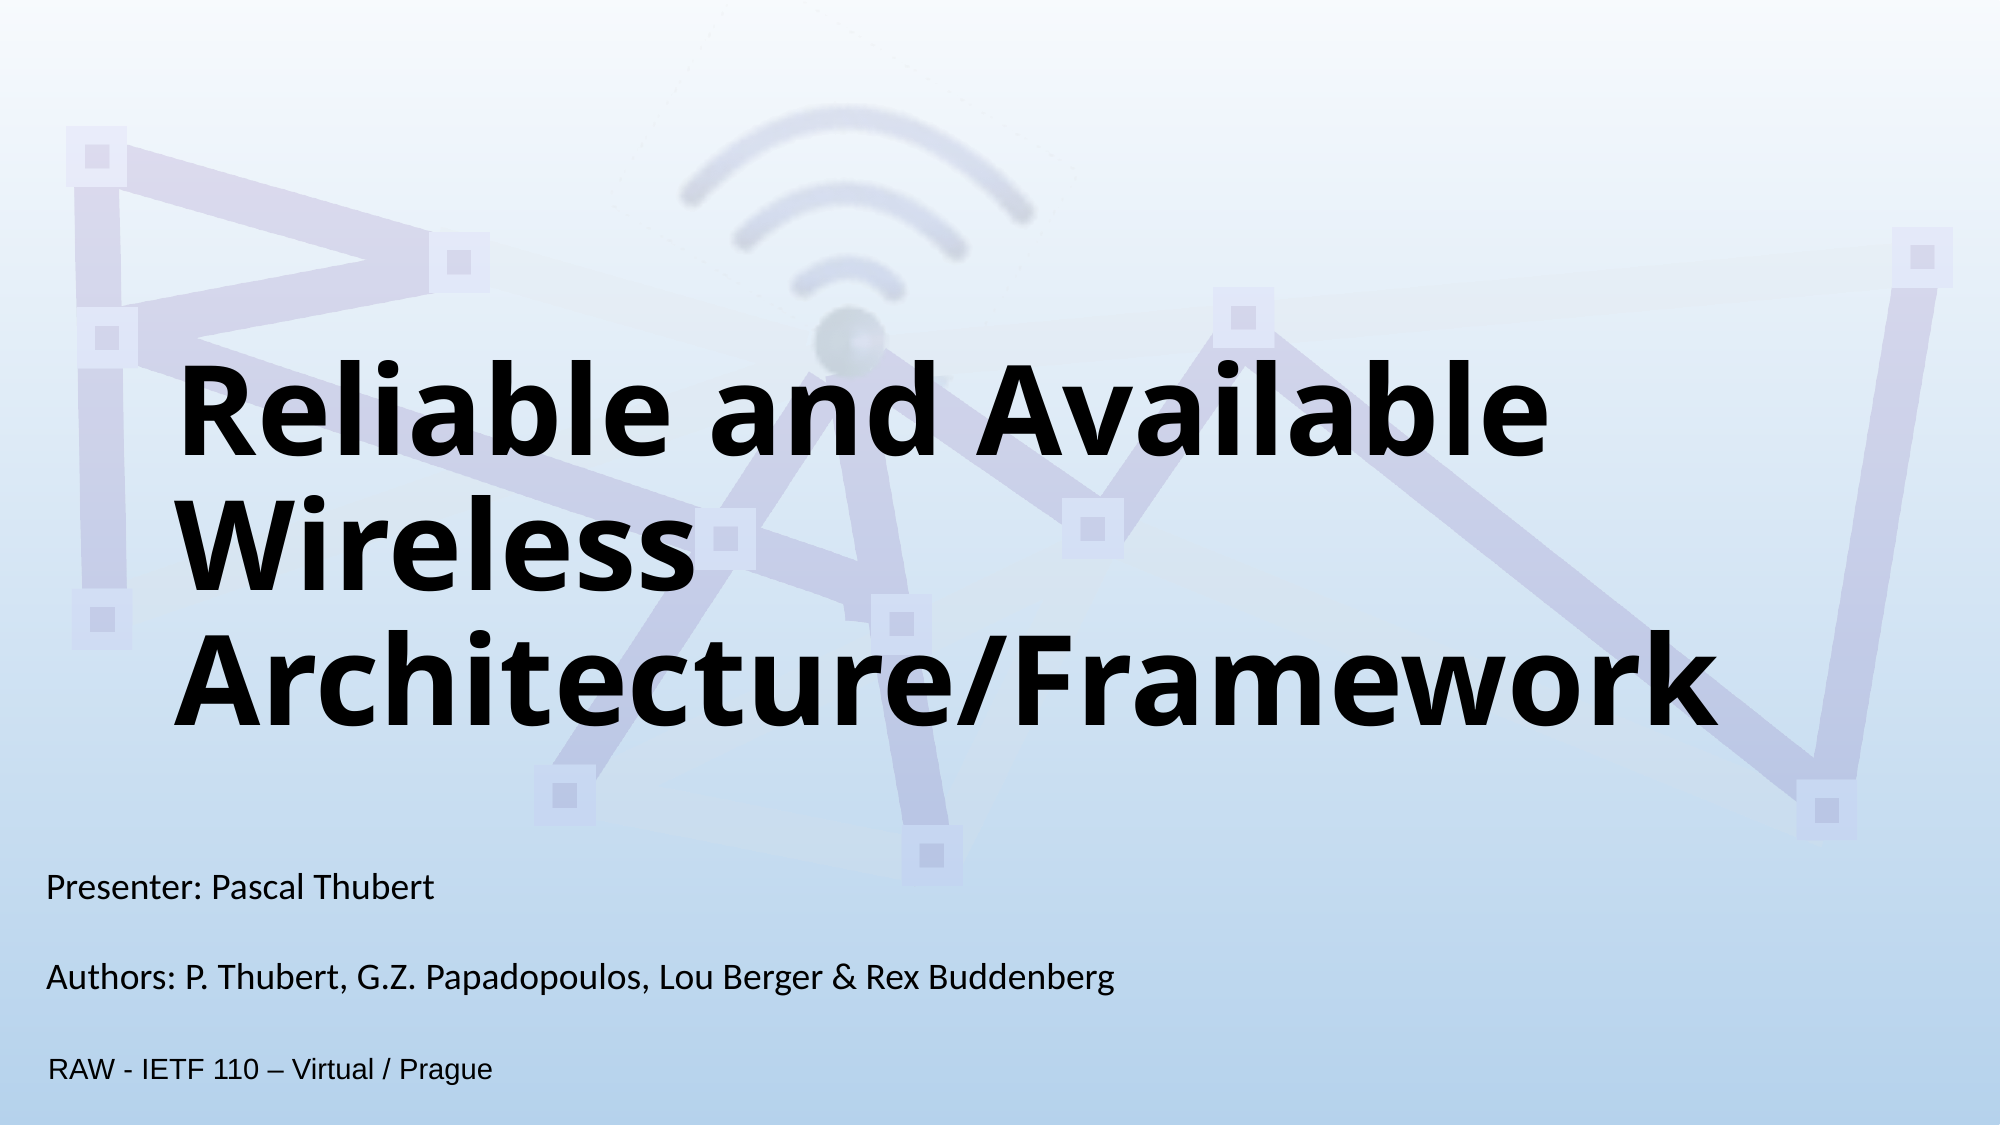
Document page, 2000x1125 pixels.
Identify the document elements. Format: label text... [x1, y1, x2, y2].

picture [0, 0, 2000, 976]
text_box Presenter: Pascal Thubert Authors: P. Thubert, G.Z. Papadopoulos, Lou Berger & Rex Buddenberg [31, 976, 1140, 1004]
